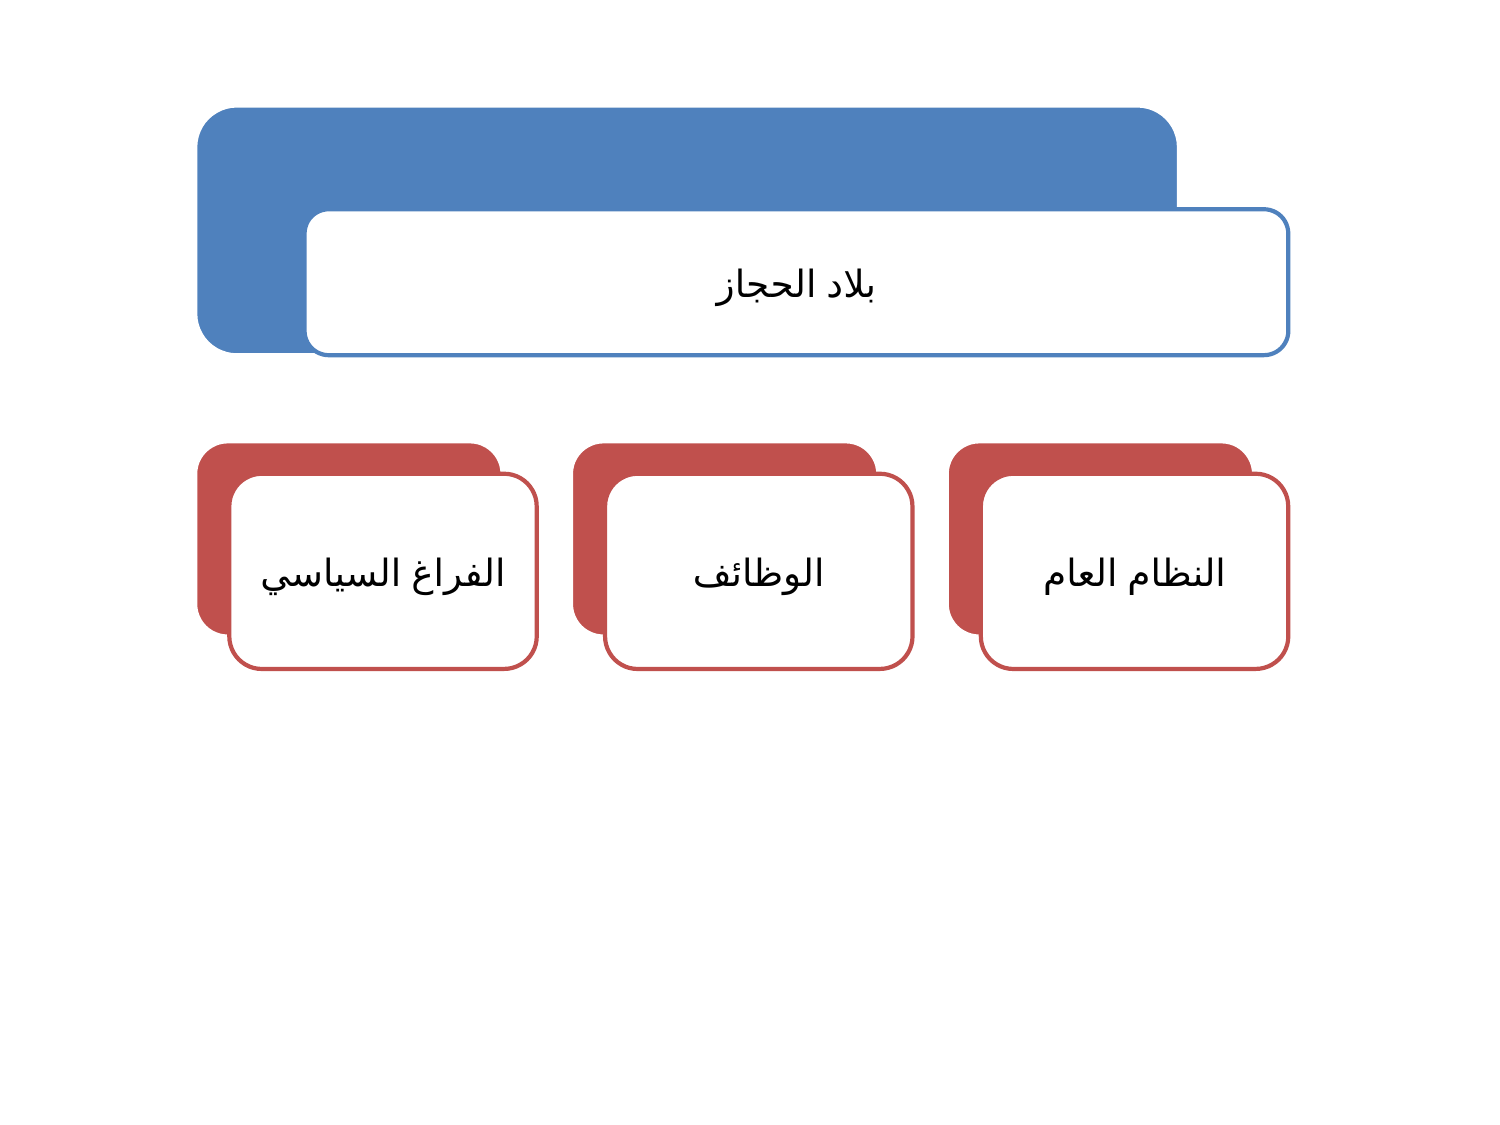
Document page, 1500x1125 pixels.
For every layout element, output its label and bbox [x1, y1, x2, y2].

list [58, 105, 1426, 1006]
